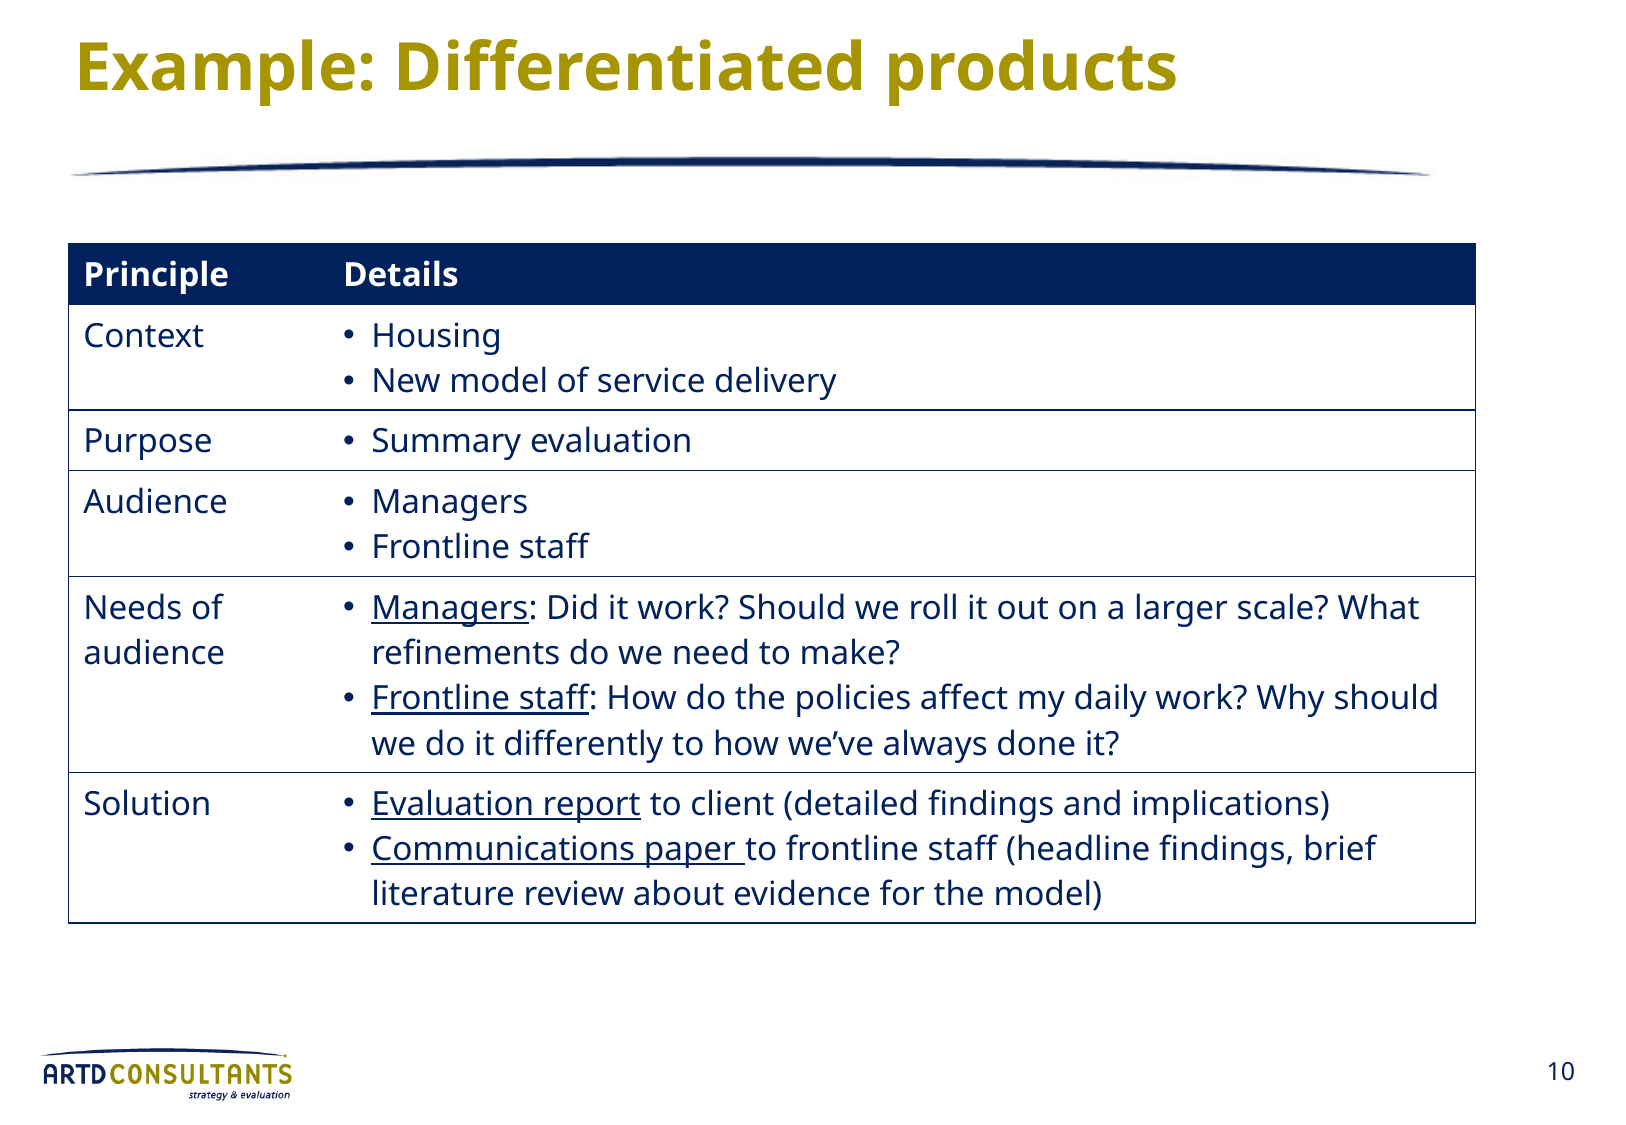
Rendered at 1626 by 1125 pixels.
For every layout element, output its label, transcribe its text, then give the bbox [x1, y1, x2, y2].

table_cell Managers: Did it work? Should we roll it out on a larger scale? What refinements do we need to make? Frontline staff: How do the policies affect my daily work? Why should we do it differently to how we’ve always done it? [328, 577, 1475, 772]
table_header Details [328, 244, 1475, 304]
table_cell Evaluation report to client (detailed findings and implications) Communications paper to frontline staff (headline findings, brief literature review about evidence for the model) [328, 773, 1475, 922]
table_cell Managers Frontline staff [328, 471, 1475, 576]
table_cell Summary evaluation [328, 411, 1475, 470]
table_cell Solution [69, 773, 328, 922]
table_cell Context [69, 305, 328, 409]
picture [62, 152, 1446, 188]
table_cell Housing New model of service delivery [328, 305, 1475, 409]
slide_number 10 [1210, 1042, 1591, 1103]
table_cell Needs of audience [69, 577, 328, 772]
picture [27, 1042, 301, 1108]
title Example: Differentiated products [73, 23, 1482, 176]
table_cell Audience [69, 471, 328, 576]
table_header Principle [69, 244, 328, 304]
table_cell Purpose [69, 411, 328, 470]
